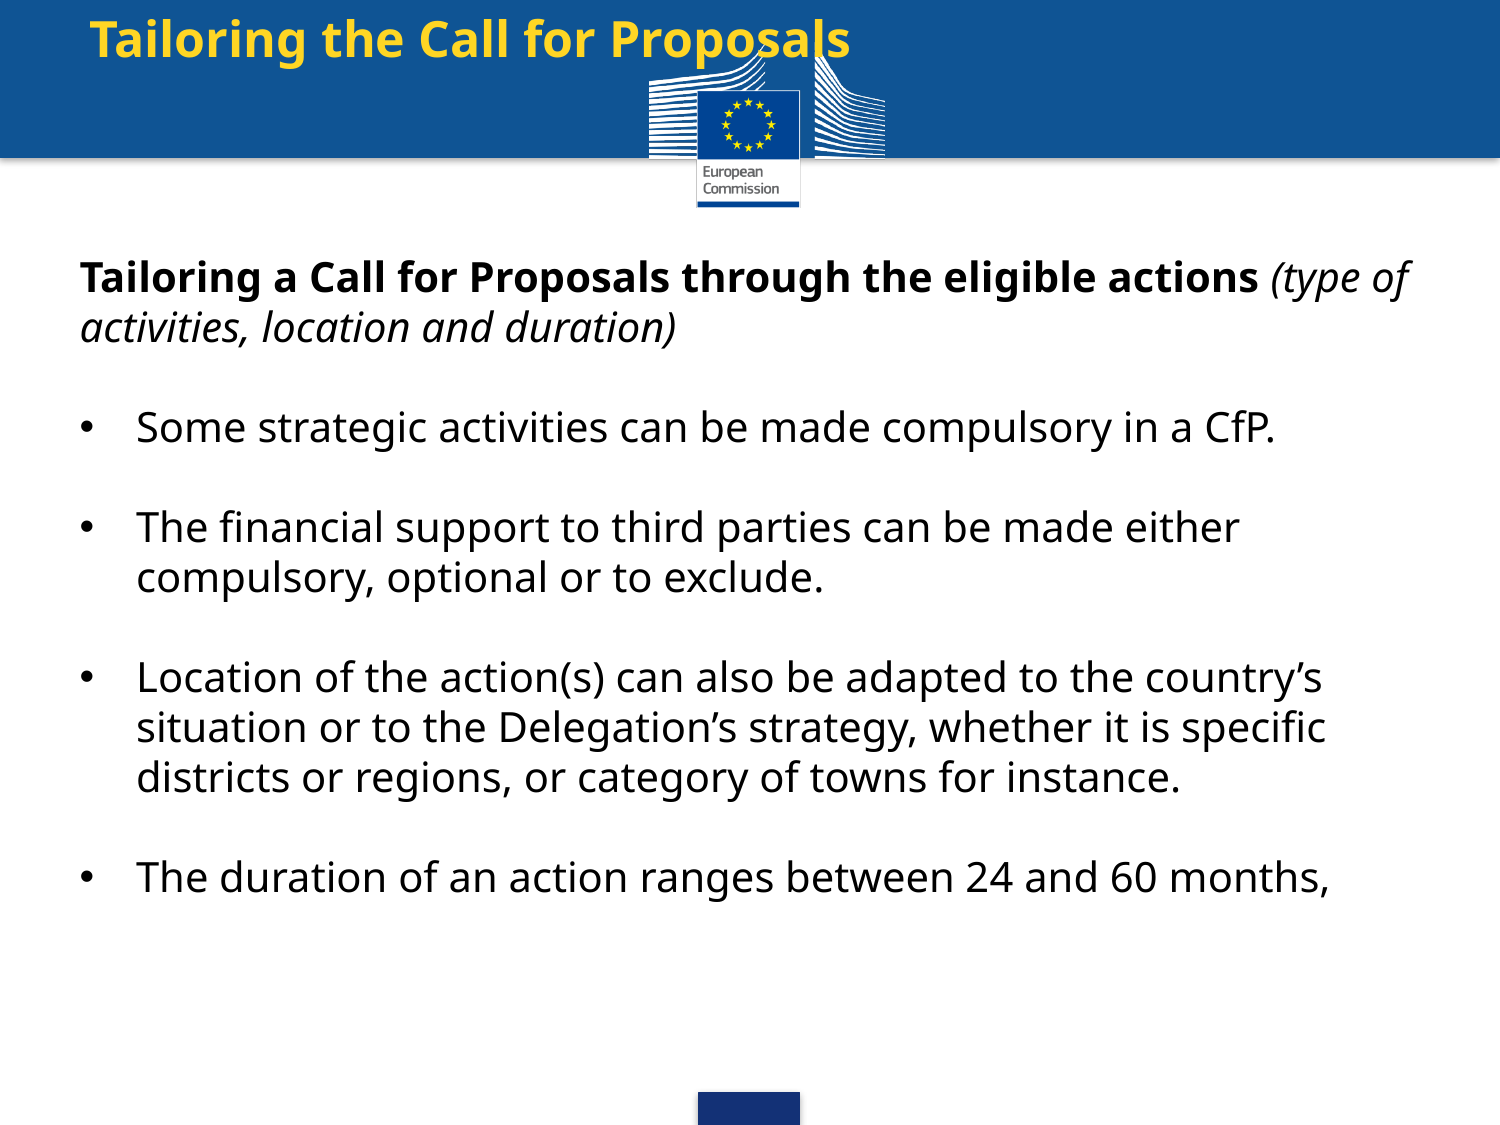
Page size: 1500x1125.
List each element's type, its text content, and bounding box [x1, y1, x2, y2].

text_box Tailoring a Call for Proposals through the eligible actions (type of activities, location and duration) Some strategic activities can be made compulsory in a CfP. The financial support to third parties can be made either compulsory, optional or to exclude. Location of the action(s) can also be adapted to the country’s situation or to the Delegation’s strategy, whether it is specific districts or regions, or category of towns for instance. The duration of an action ranges between 24 and 60 months, [64, 243, 1424, 939]
text_box Tailoring the Call for Proposals [74, 0, 867, 75]
picture [649, 42, 885, 208]
